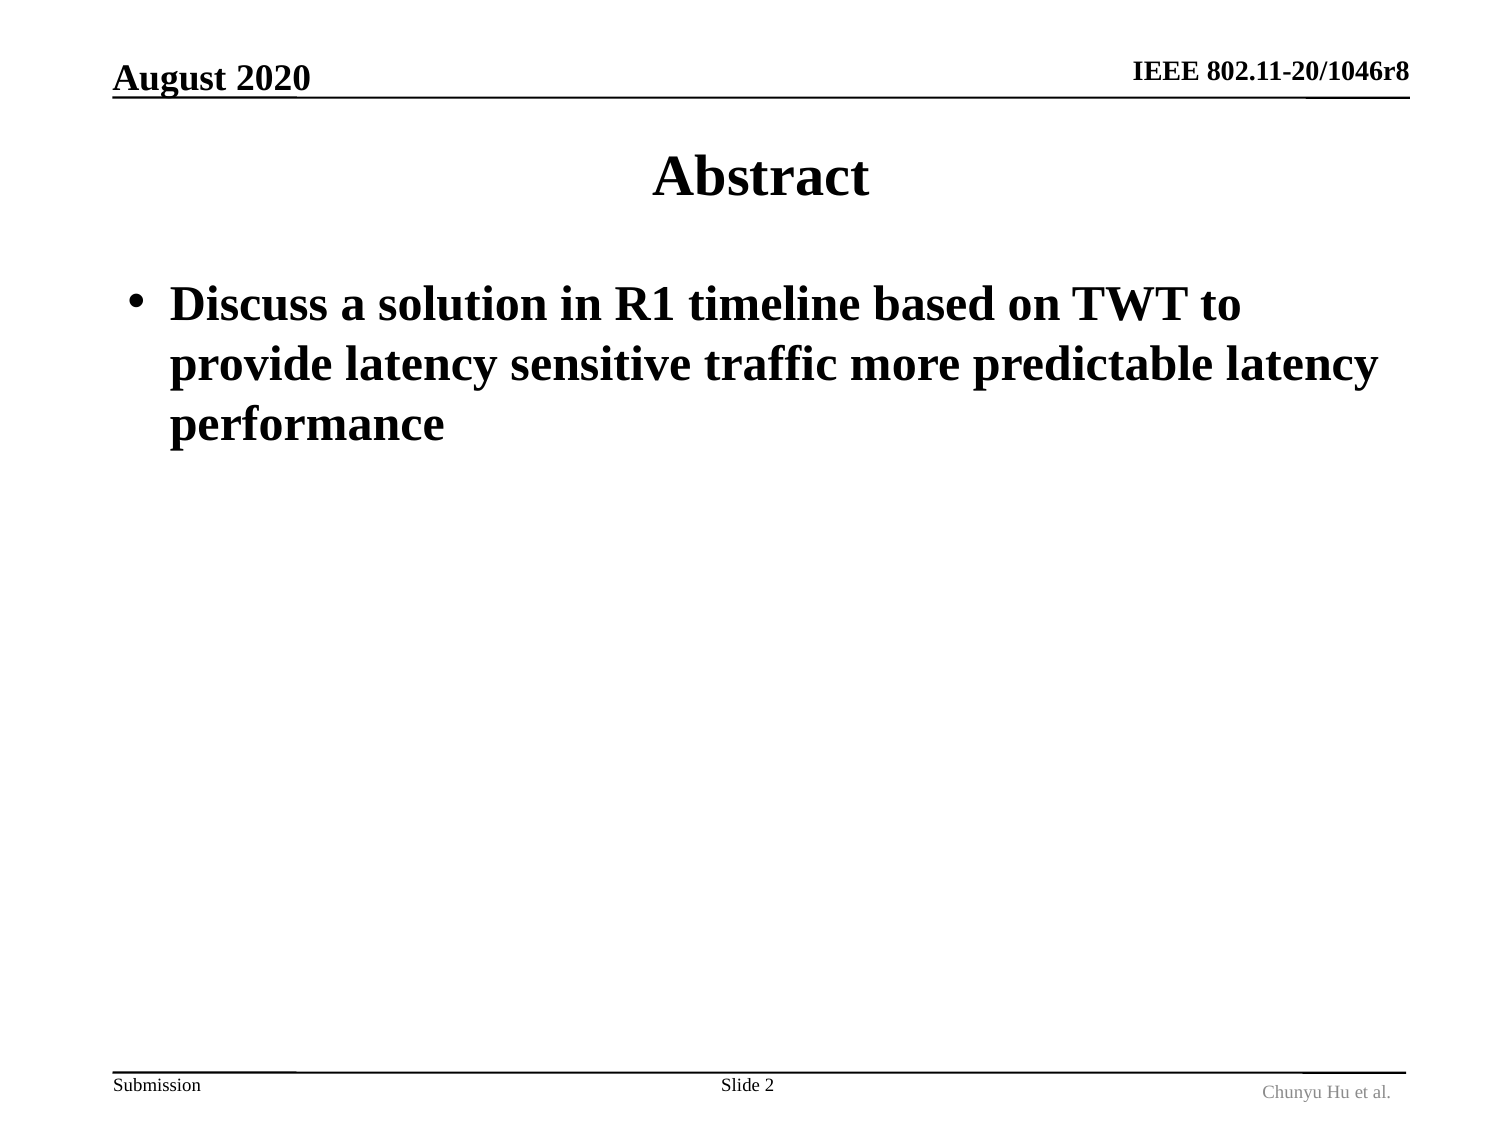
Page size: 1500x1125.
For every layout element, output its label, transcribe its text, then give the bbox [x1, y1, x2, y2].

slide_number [112, 52, 563, 90]
title Abstract [112, 97, 1411, 248]
slide_number Slide 2 [702, 1072, 793, 1111]
footer Chunyu Hu et al. [877, 1072, 1407, 1110]
list Discuss a solution in R1 timeline based on TWT to provide latency sensitive traffic more predictable latency performance [112, 262, 1411, 1073]
